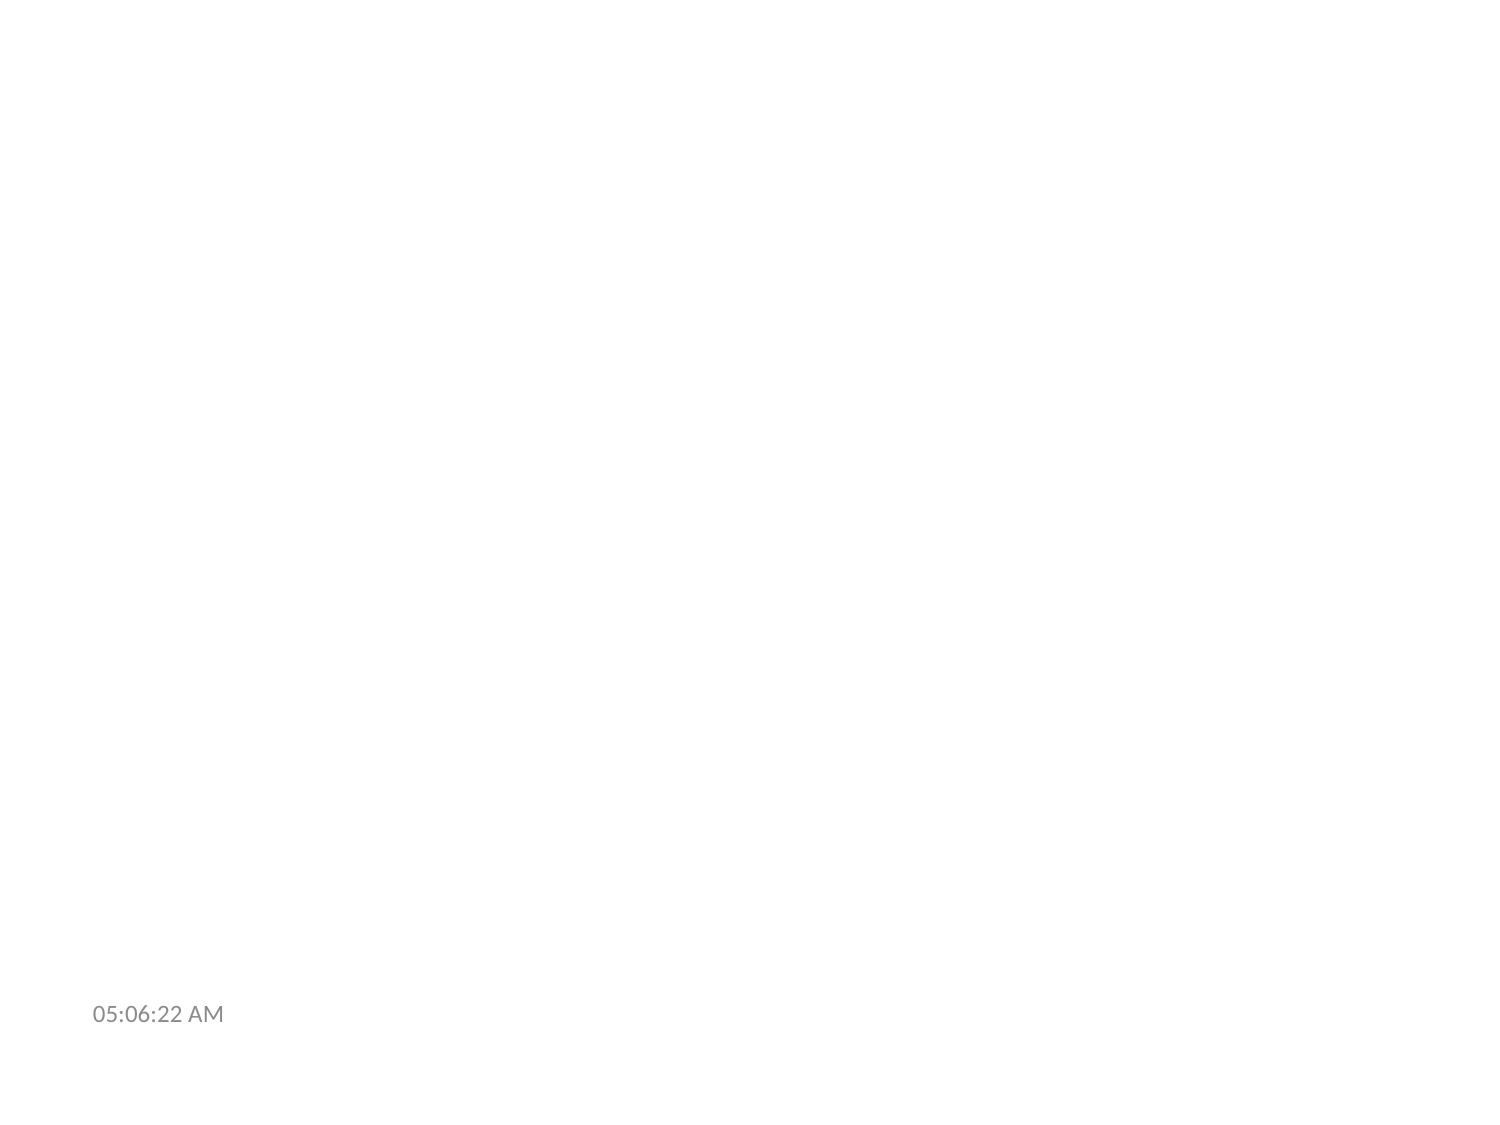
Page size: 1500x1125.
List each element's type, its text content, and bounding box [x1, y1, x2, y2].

text_box 3:35:09 PM [77, 982, 428, 1043]
